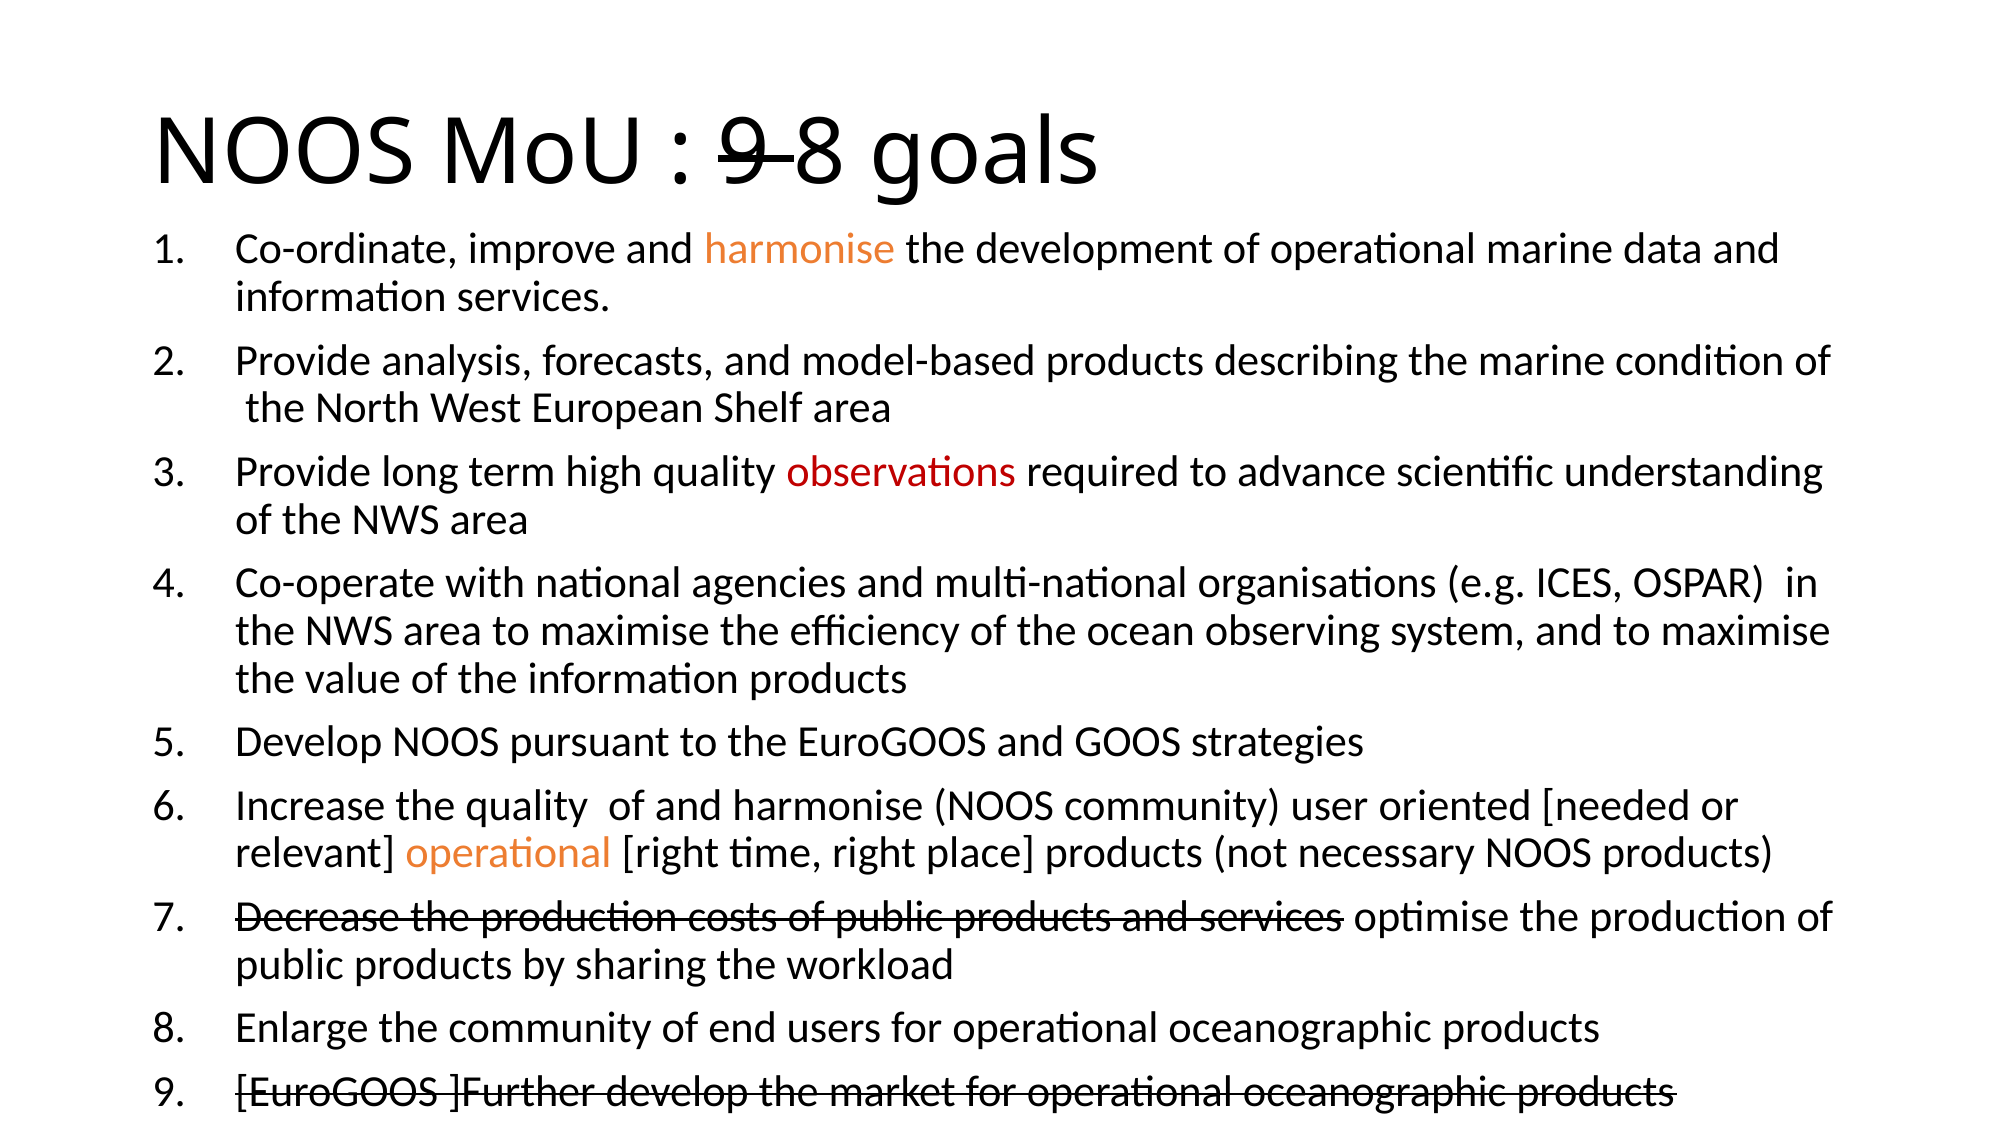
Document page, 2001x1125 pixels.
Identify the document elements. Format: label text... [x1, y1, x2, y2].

title NOOS MoU : 9 8 goals [137, 45, 1863, 218]
list Co-ordinate, improve and harmonise the development of operational marine data and information services. Provide analysis, forecasts, and model-based products describing the marine condition of the North West European Shelf area Provide long term high quality observations required to advance scientific understanding of the NWS area Co-operate with national agencies and multi-national organisations (e.g. ICES, OSPAR) in the NWS area to maximise the efficiency of the ocean observing system, and to maximise the value of the information products Develop NOOS pursuant to the EuroGOOS and GOOS strategies Increase the quality of and harmonise (NOOS community) user oriented [needed or relevant] operational [right time, right place] products (not necessary NOOS products) Decrease the production costs of public products and services optimise the production of public products by sharing the workload Enlarge the community of end users for operational oceanographic products [EuroGOOS ]Further develop the market for operational oceanographic products [137, 218, 1863, 1125]
